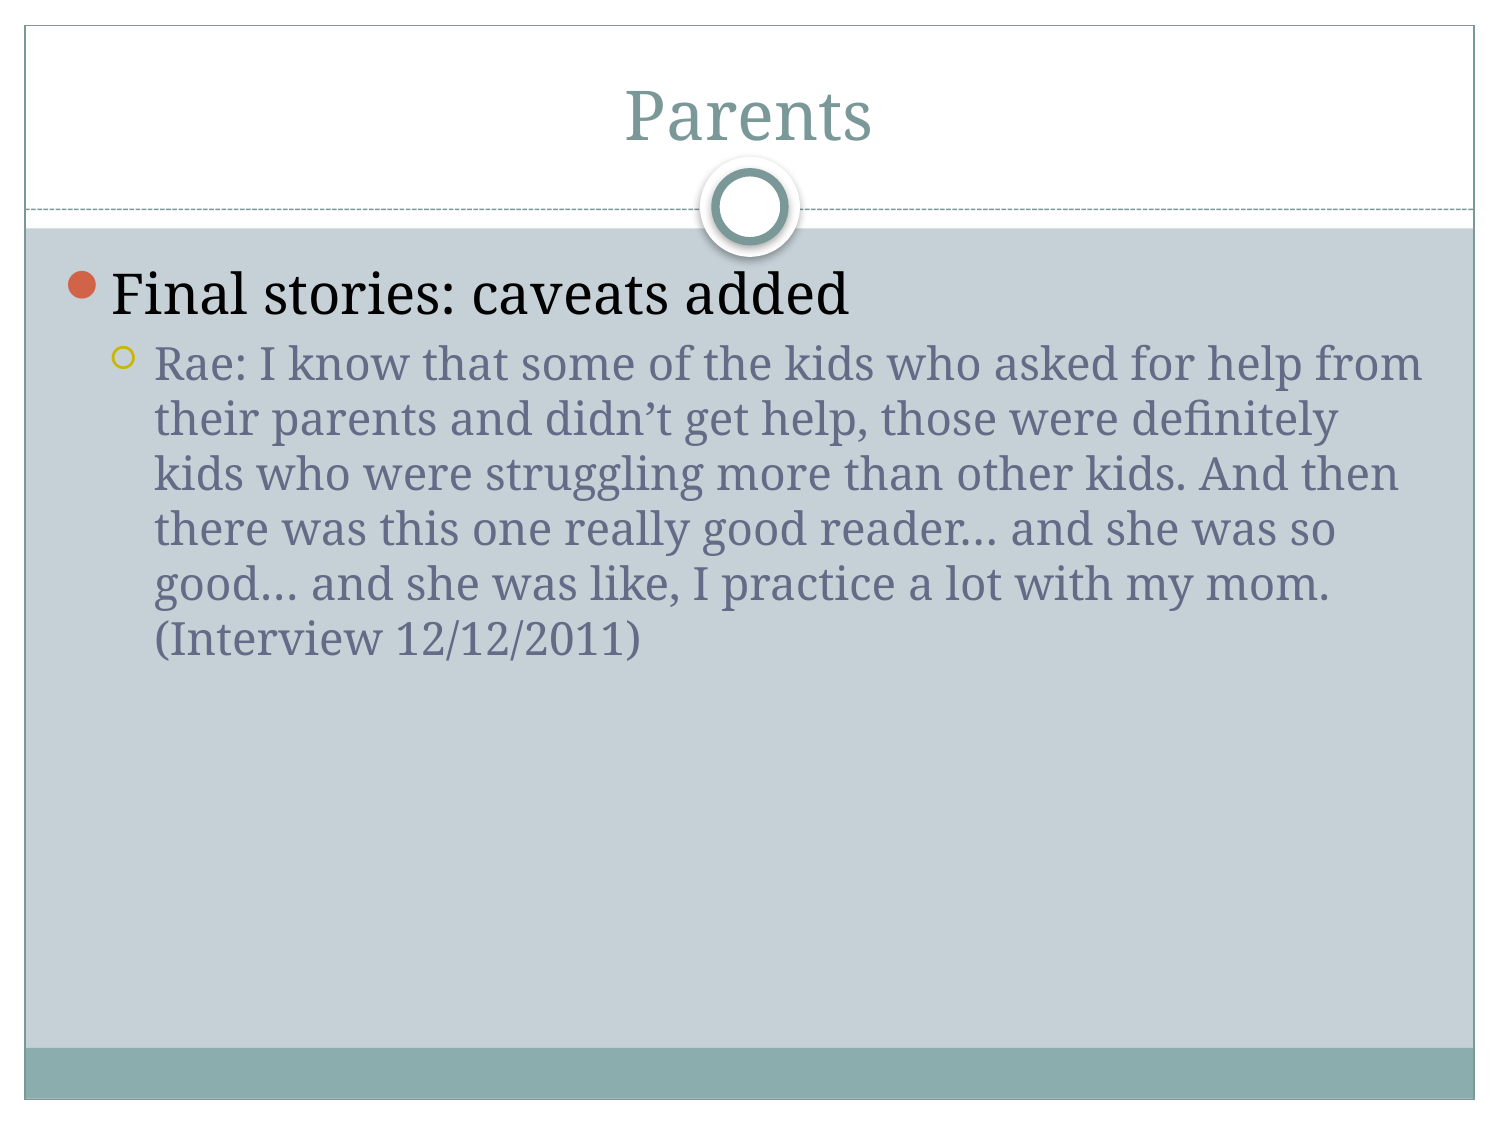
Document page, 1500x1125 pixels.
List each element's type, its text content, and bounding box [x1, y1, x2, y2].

list Final stories: caveats added Rae: I know that some of the kids who asked for help from their parents and didn’t get help, those were definitely kids who were struggling more than other kids. And then there was this one really good reader… and she was so good… and she was like, I practice a lot with my mom. (Interview 12/12/2011) [49, 250, 1445, 1001]
title Parents [49, 37, 1450, 162]
